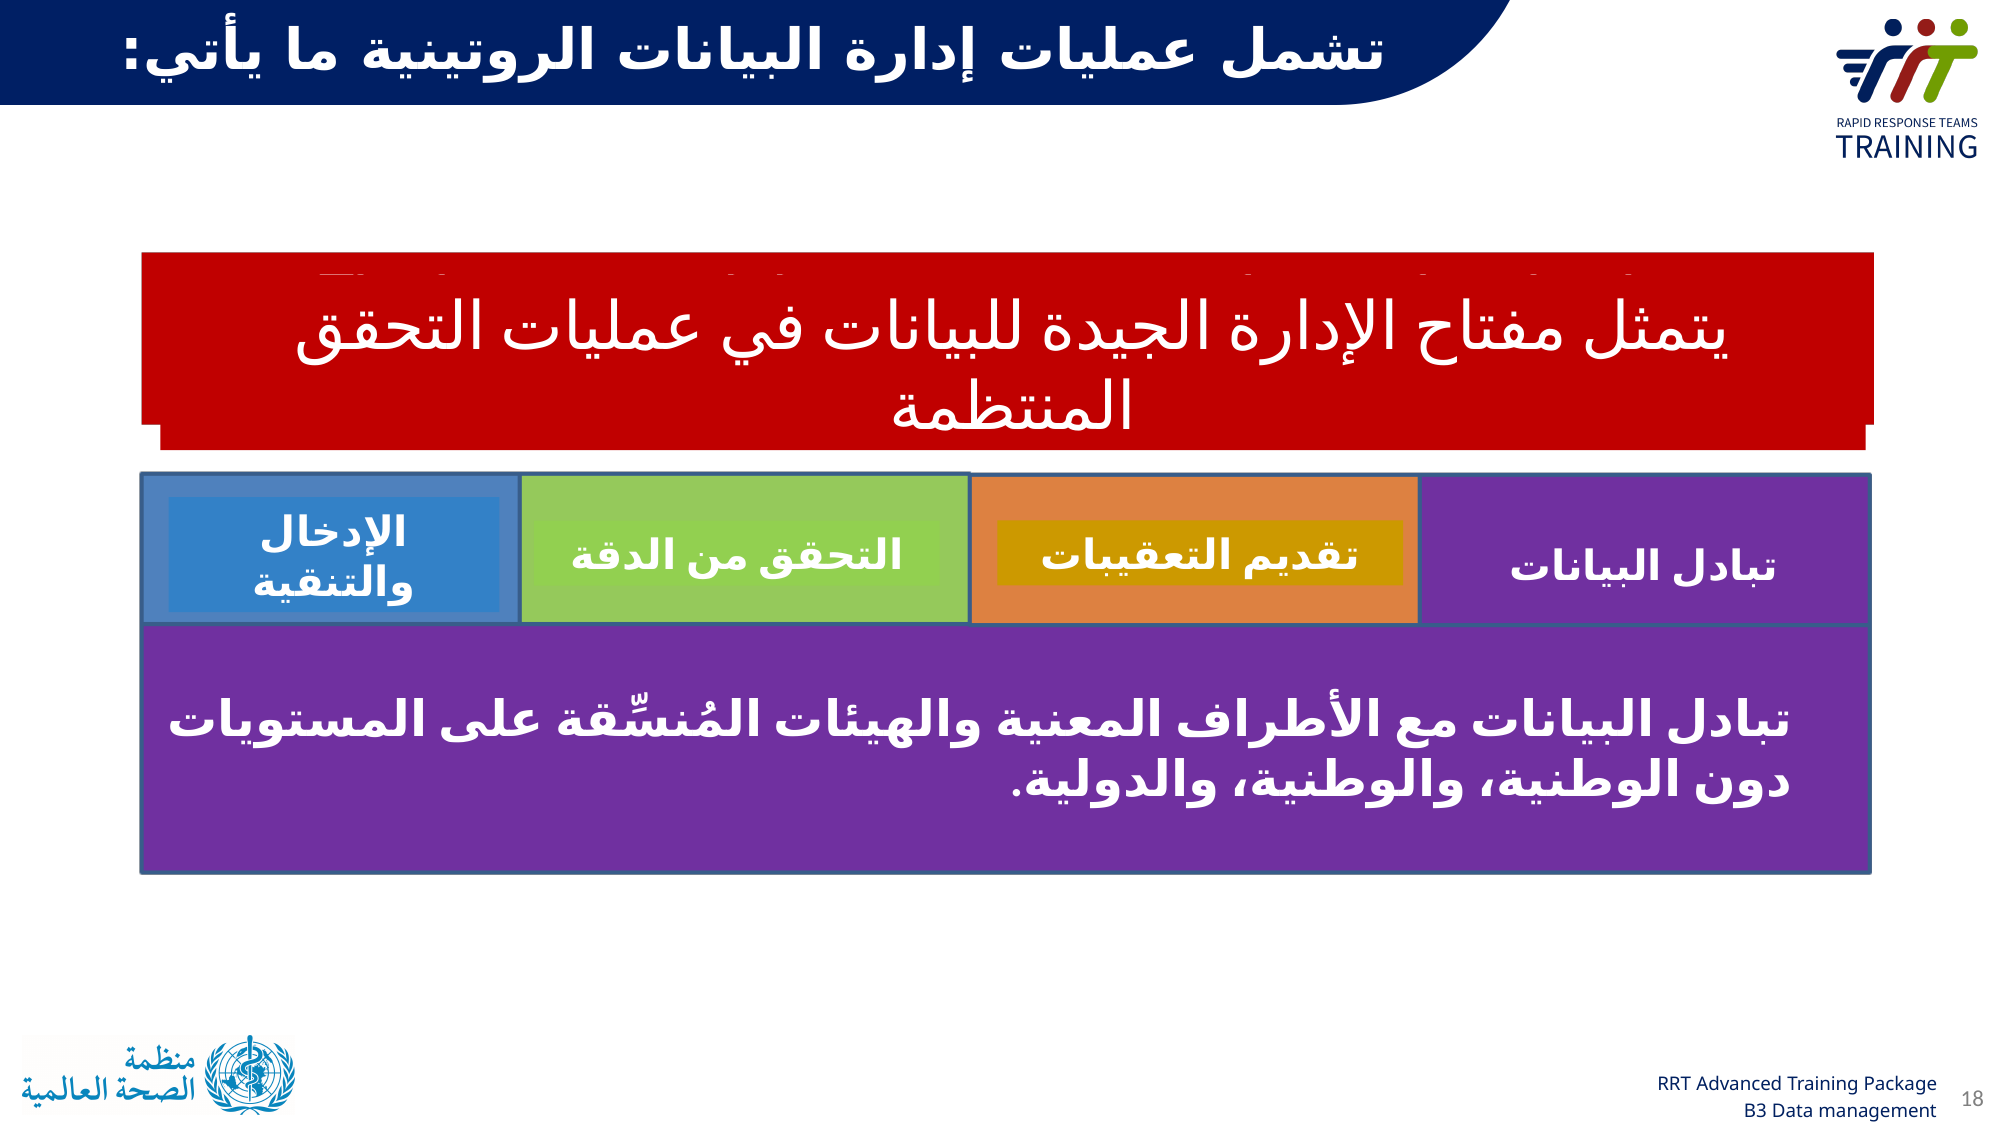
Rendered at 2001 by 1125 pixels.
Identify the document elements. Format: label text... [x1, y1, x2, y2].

text_box تشمل عمليات إدارة البيانات الروتينية ما يأتي: [21, 13, 1396, 91]
picture [1835, 19, 1978, 167]
picture [0, 0, 1533, 105]
picture [125, 242, 1875, 883]
picture [22, 1035, 295, 1115]
picture [252, 1050, 258, 1059]
